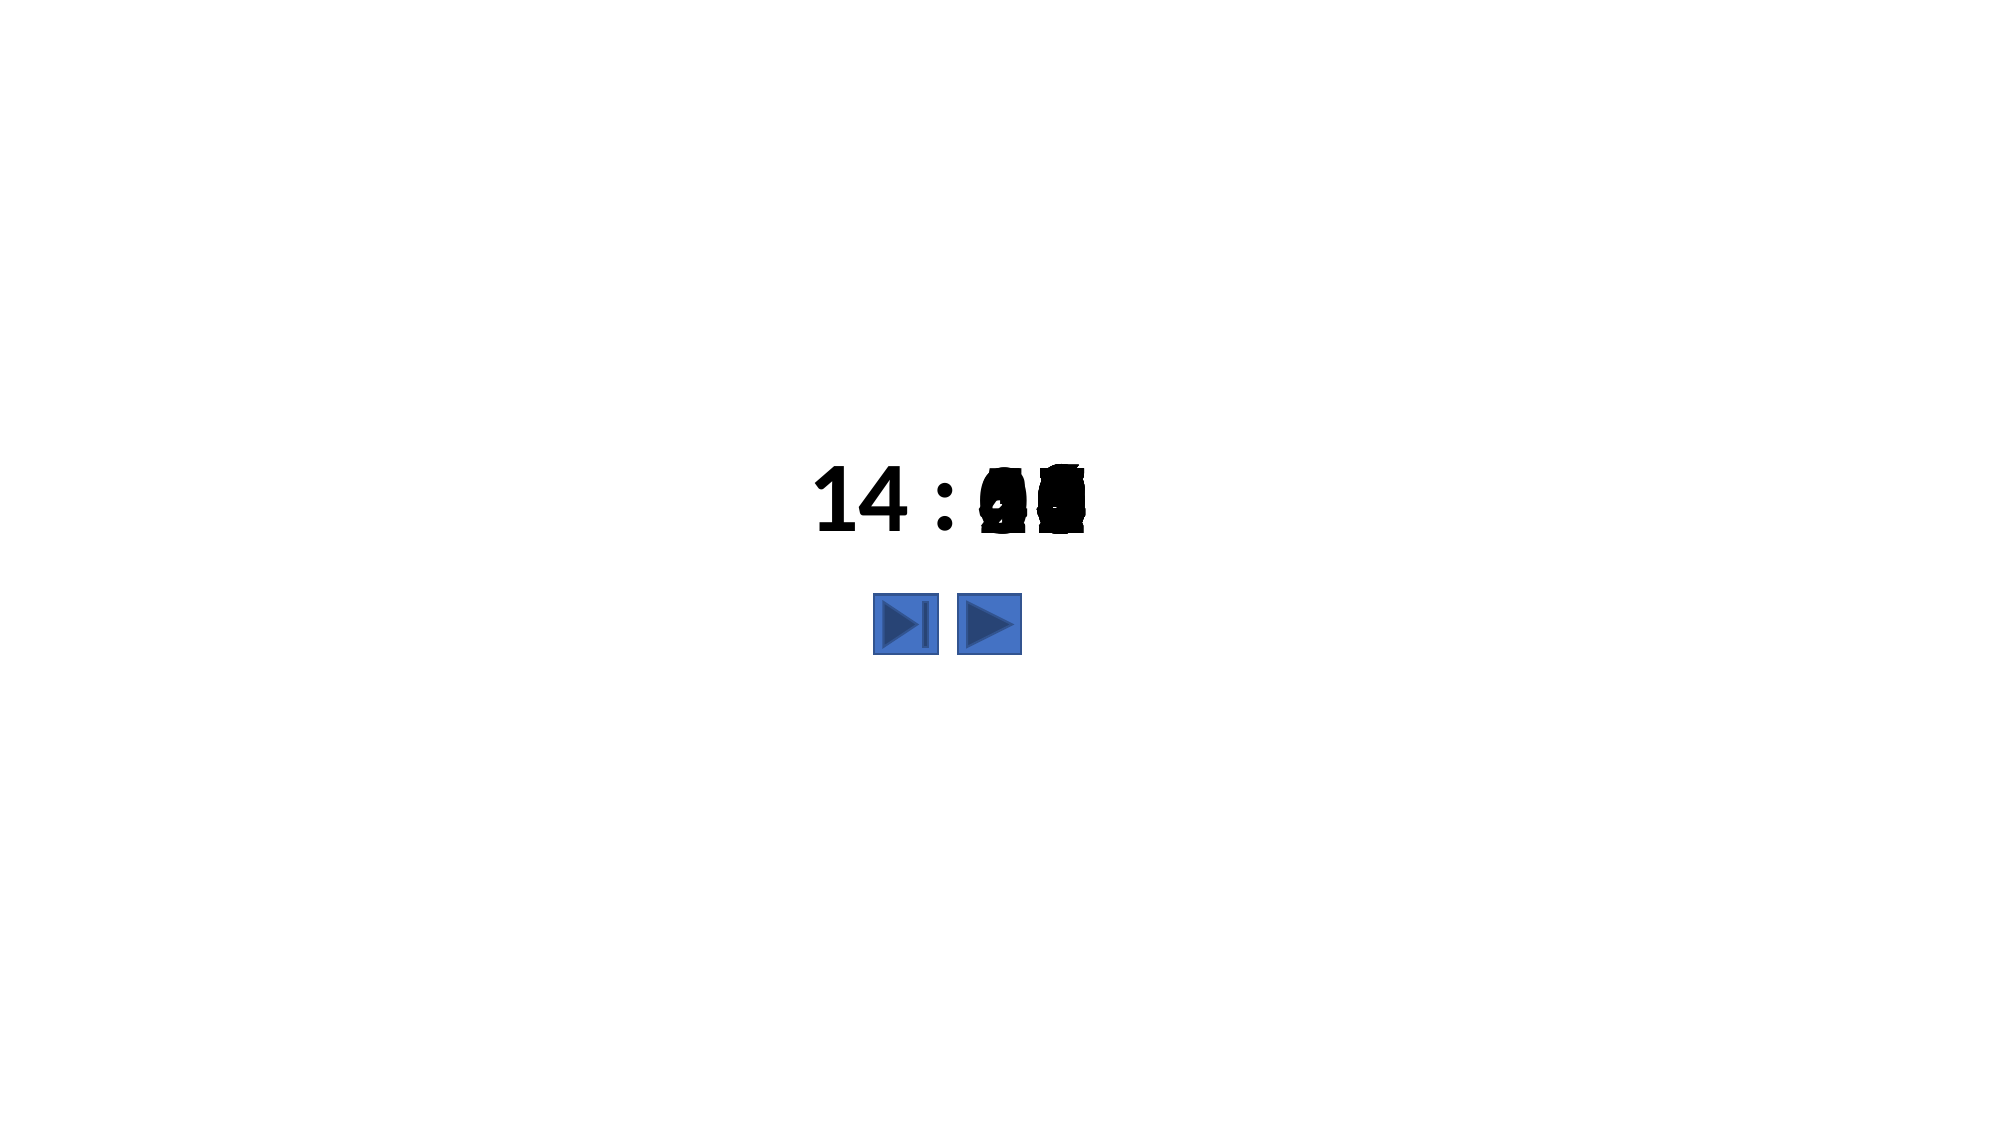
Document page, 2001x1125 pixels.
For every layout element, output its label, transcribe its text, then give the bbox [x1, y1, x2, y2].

slide_number 13 [784, 461, 925, 522]
